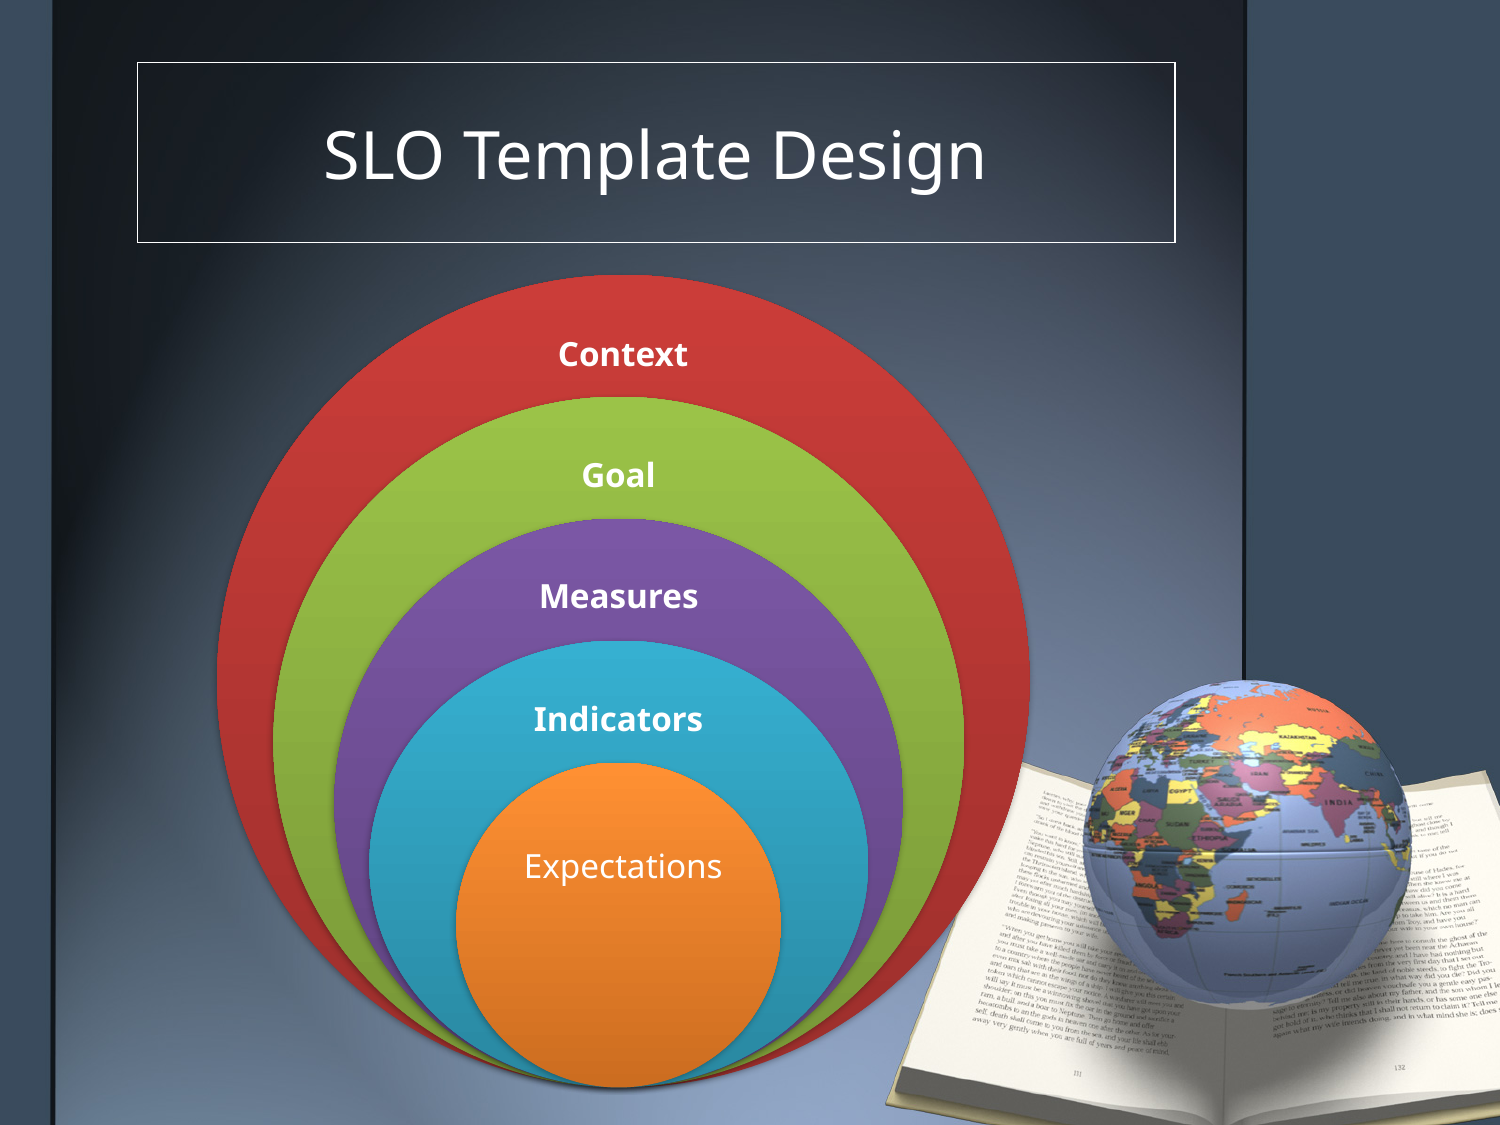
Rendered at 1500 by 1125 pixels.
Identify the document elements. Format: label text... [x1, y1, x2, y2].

title SLO Template Design [137, 62, 1176, 243]
picture [0, 0, 1500, 1125]
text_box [0, 274, 1238, 1088]
